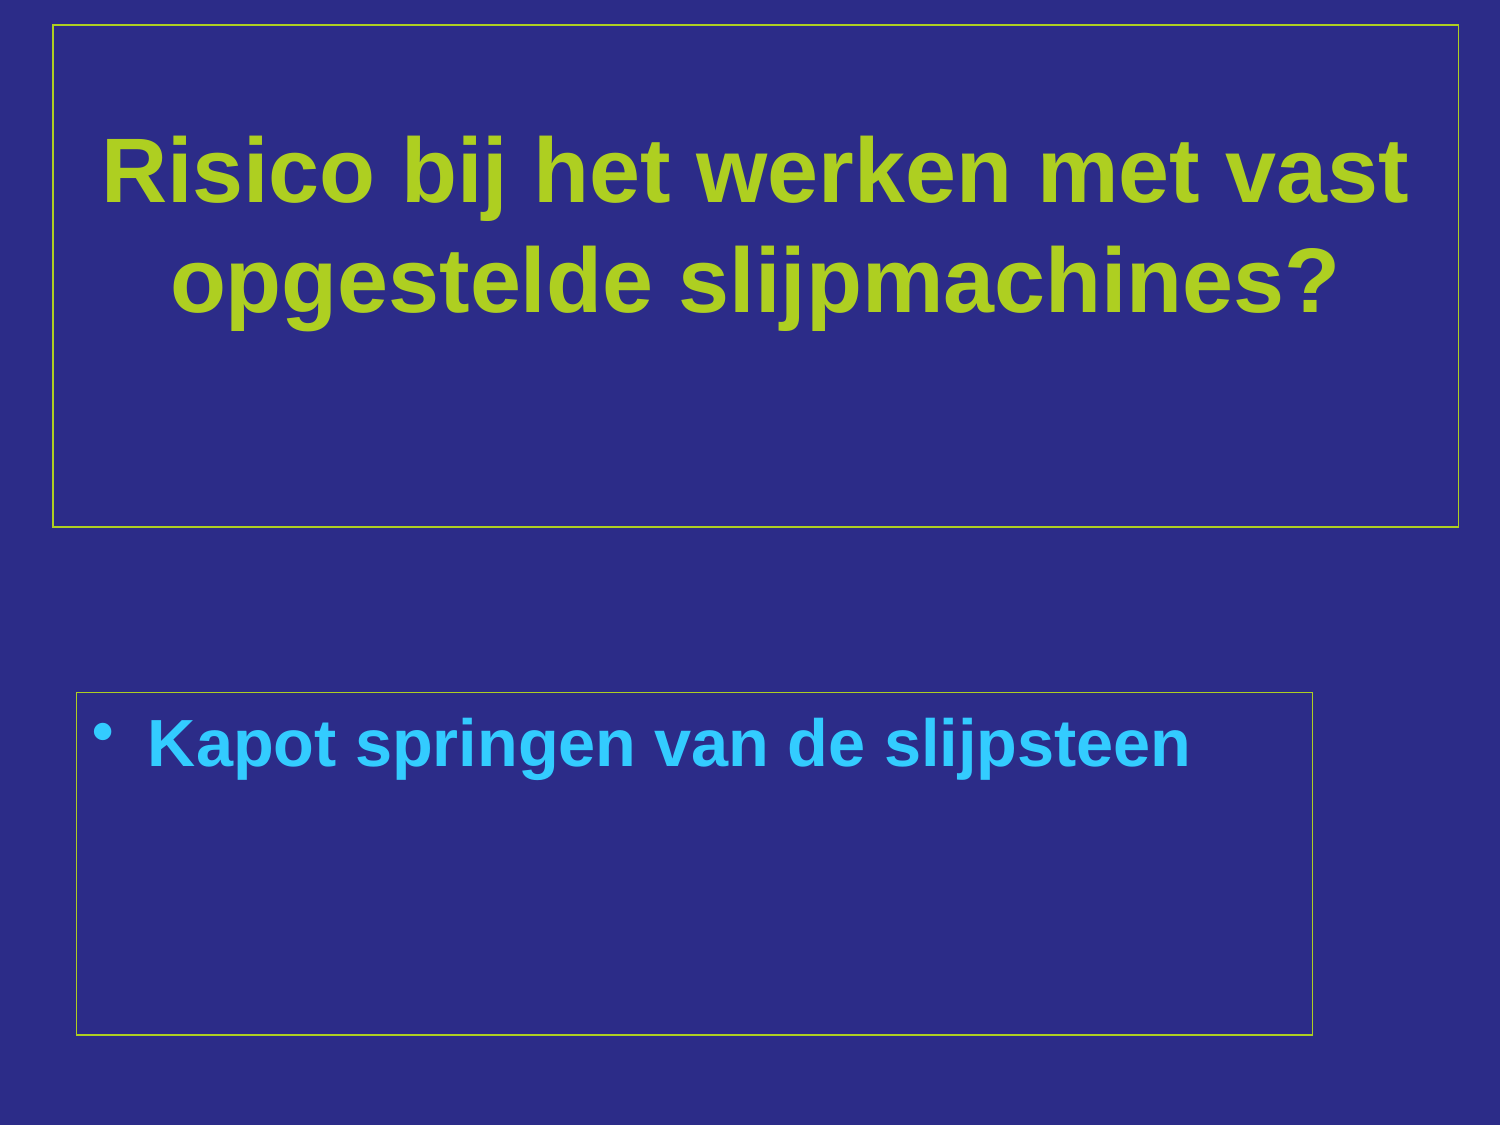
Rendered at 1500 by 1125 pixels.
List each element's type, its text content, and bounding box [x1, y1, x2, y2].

title Risico bij het werken met vast opgestelde slijpmachines? [52, 24, 1459, 528]
list Kapot springen van de slijpsteen [76, 692, 1313, 1036]
